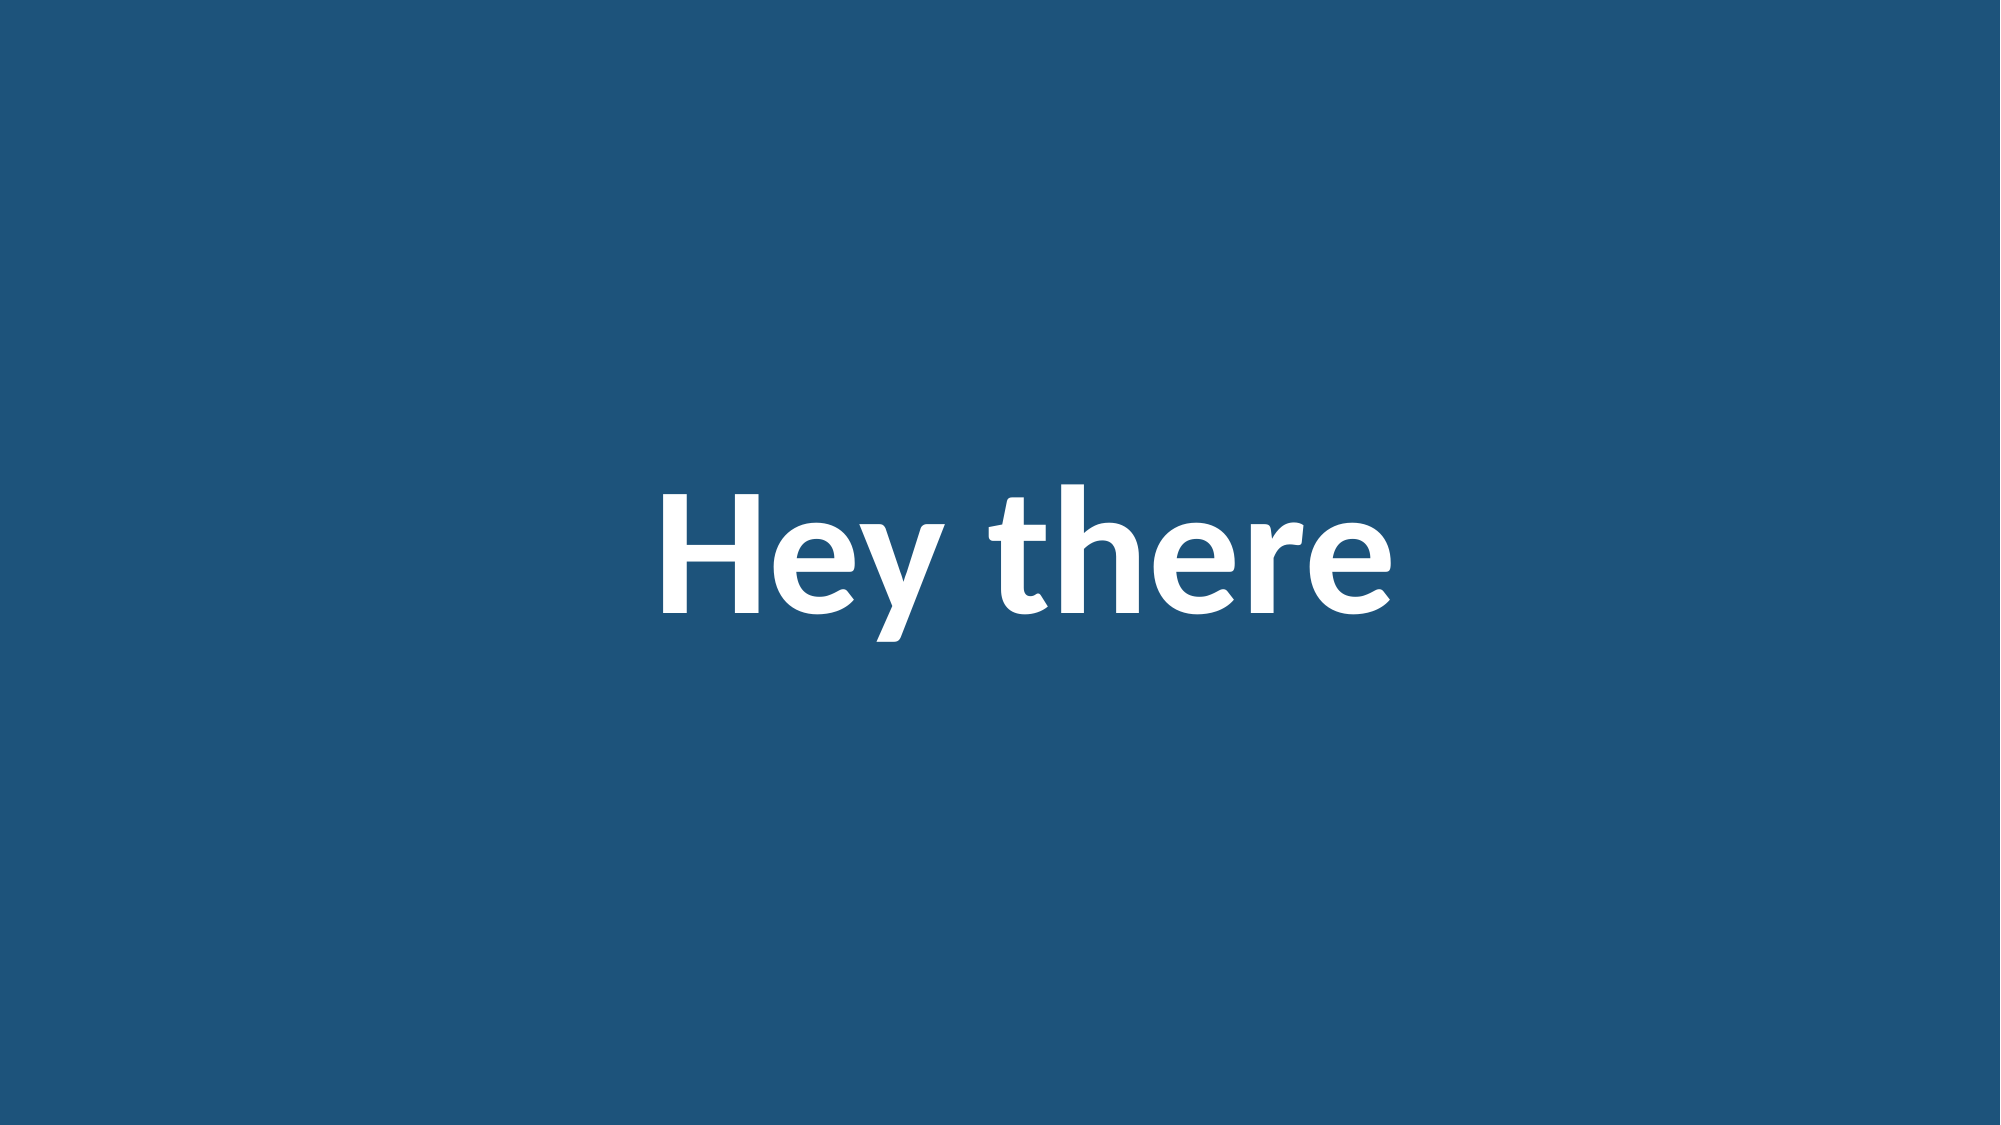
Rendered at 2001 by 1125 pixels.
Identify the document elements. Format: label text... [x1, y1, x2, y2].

title Hey there [275, 269, 1776, 662]
